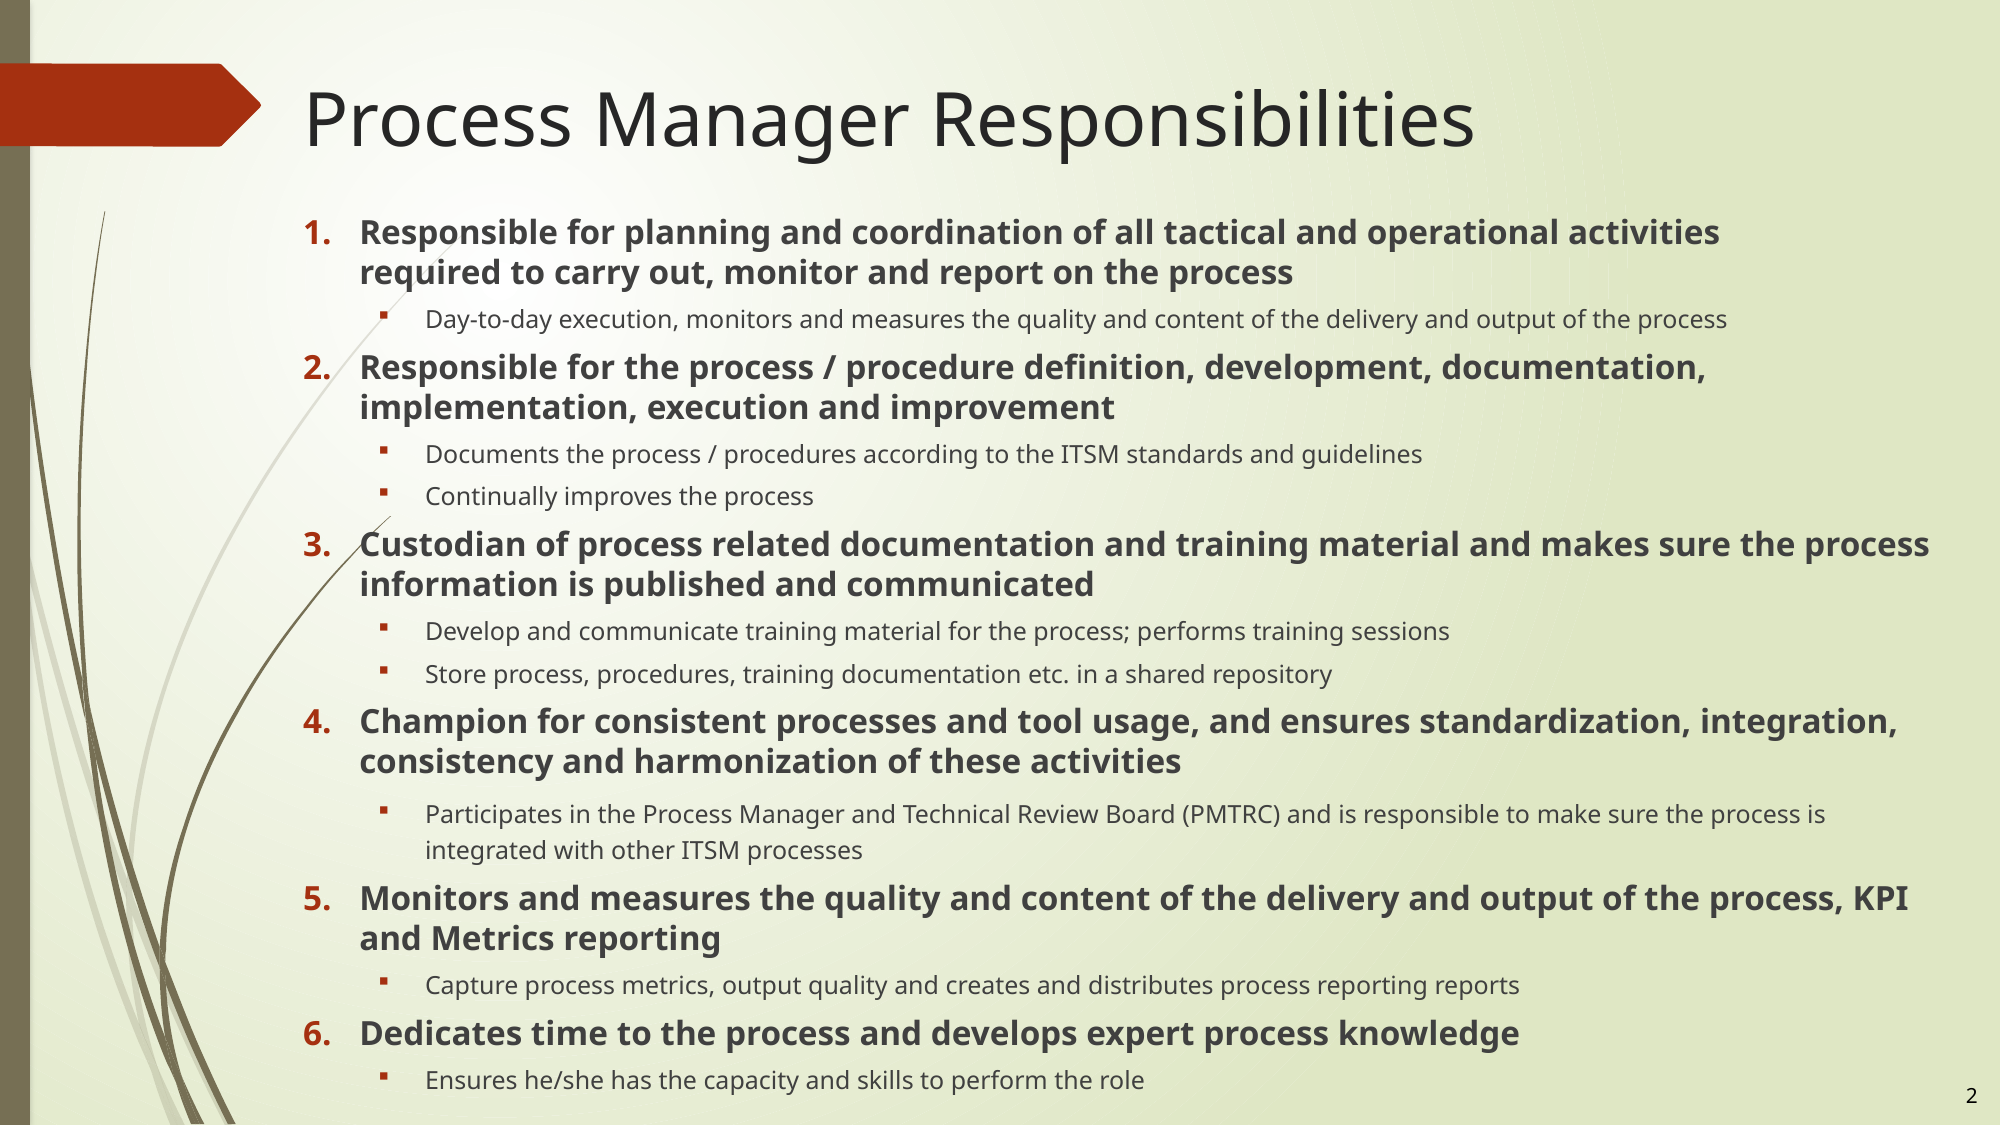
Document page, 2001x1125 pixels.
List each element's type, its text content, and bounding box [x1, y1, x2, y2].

list Responsible for planning and coordination of all tactical and operational activities required to carry out, monitor and report on the process Day-to-day execution, monitors and measures the quality and content of the delivery and output of the process Responsible for the process / procedure definition, development, documentation, implementation, execution and improvement Documents the process / procedures according to the ITSM standards and guidelines Continually improves the process Custodian of process related documentation and training material and makes sure the process information is published and communicated Develop and communicate training material for the process; performs training sessions Store process, procedures, training documentation etc. in a shared repository Champion for consistent processes and tool usage, and ensures standardization, integration, consistency and harmonization of these activities Participates in the Process Manager and Technical Review Board (PMTRC) and is responsible to make sure the process is integrated with other ITSM processes Monitors and measures the quality and content of the delivery and output of the process, KPI and Metrics reporting Capture process metrics, output quality and creates and distributes process reporting reports Dedicates time to the process and develops expert process knowledge Ensures he/she has the capacity and skills to perform the role [288, 203, 1960, 1102]
title Process Manager Responsibilities [288, 63, 1928, 177]
text_box 2 [1942, 1074, 1993, 1111]
